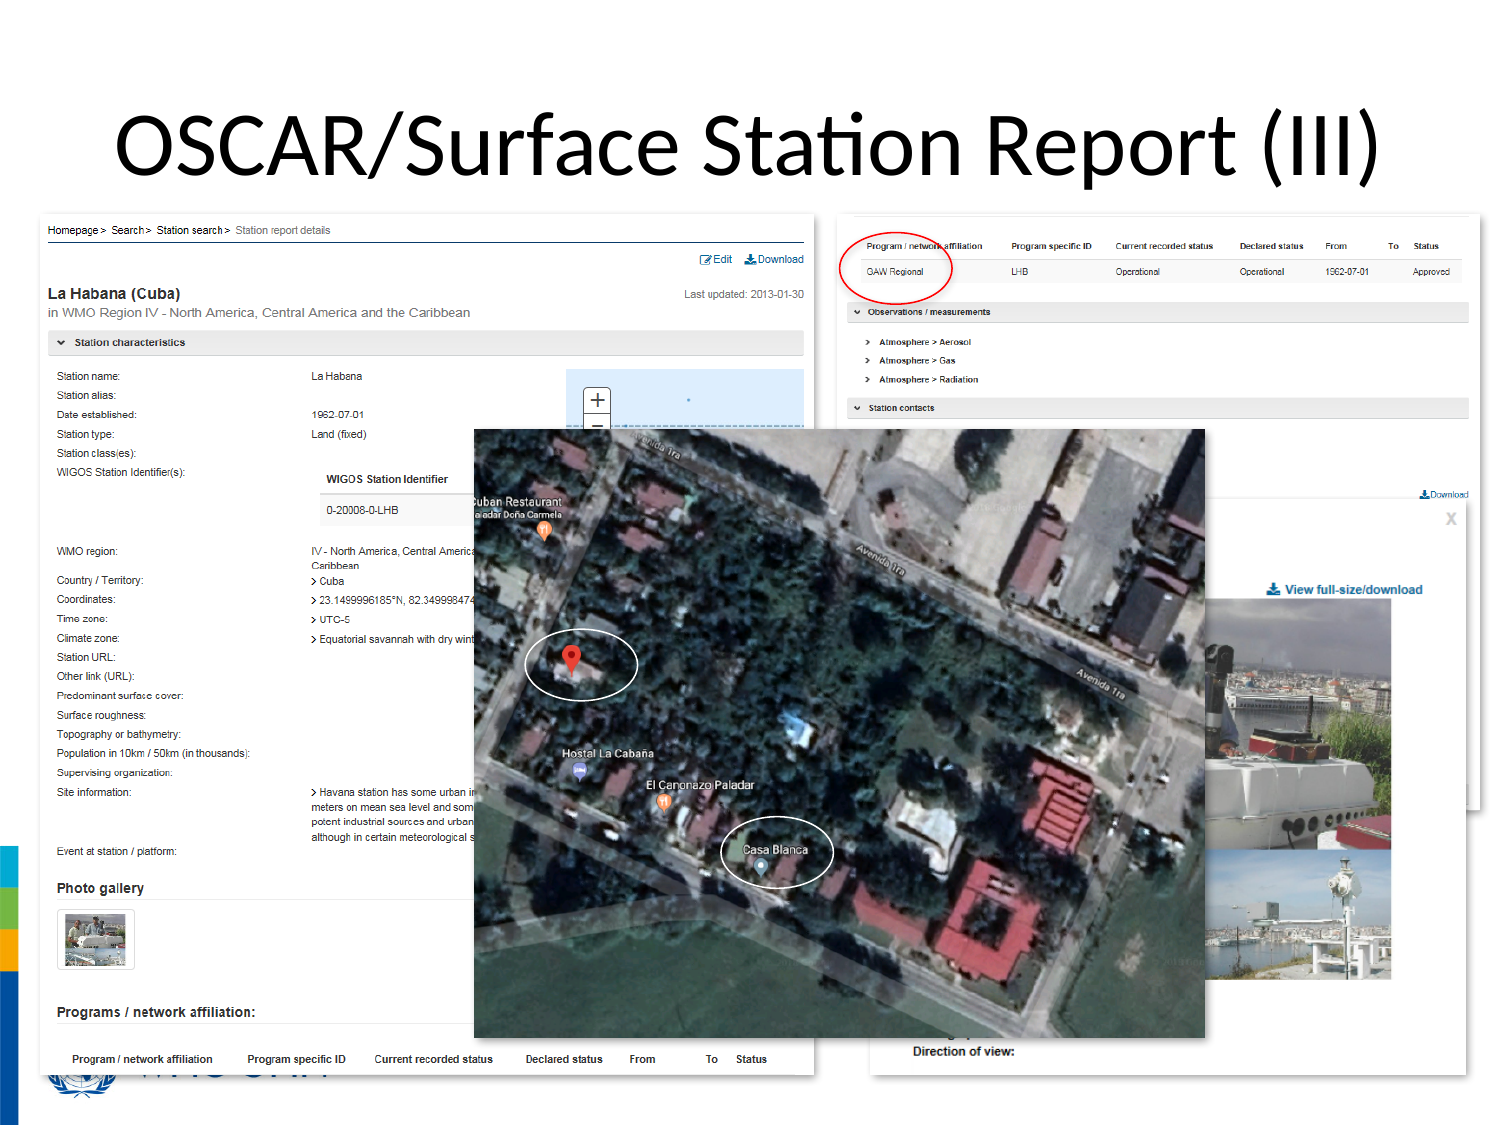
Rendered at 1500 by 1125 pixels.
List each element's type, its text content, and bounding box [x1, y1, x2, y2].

picture [0, 214, 1480, 1125]
title OSCAR/Surface Station Report (III) [75, 45, 1425, 233]
